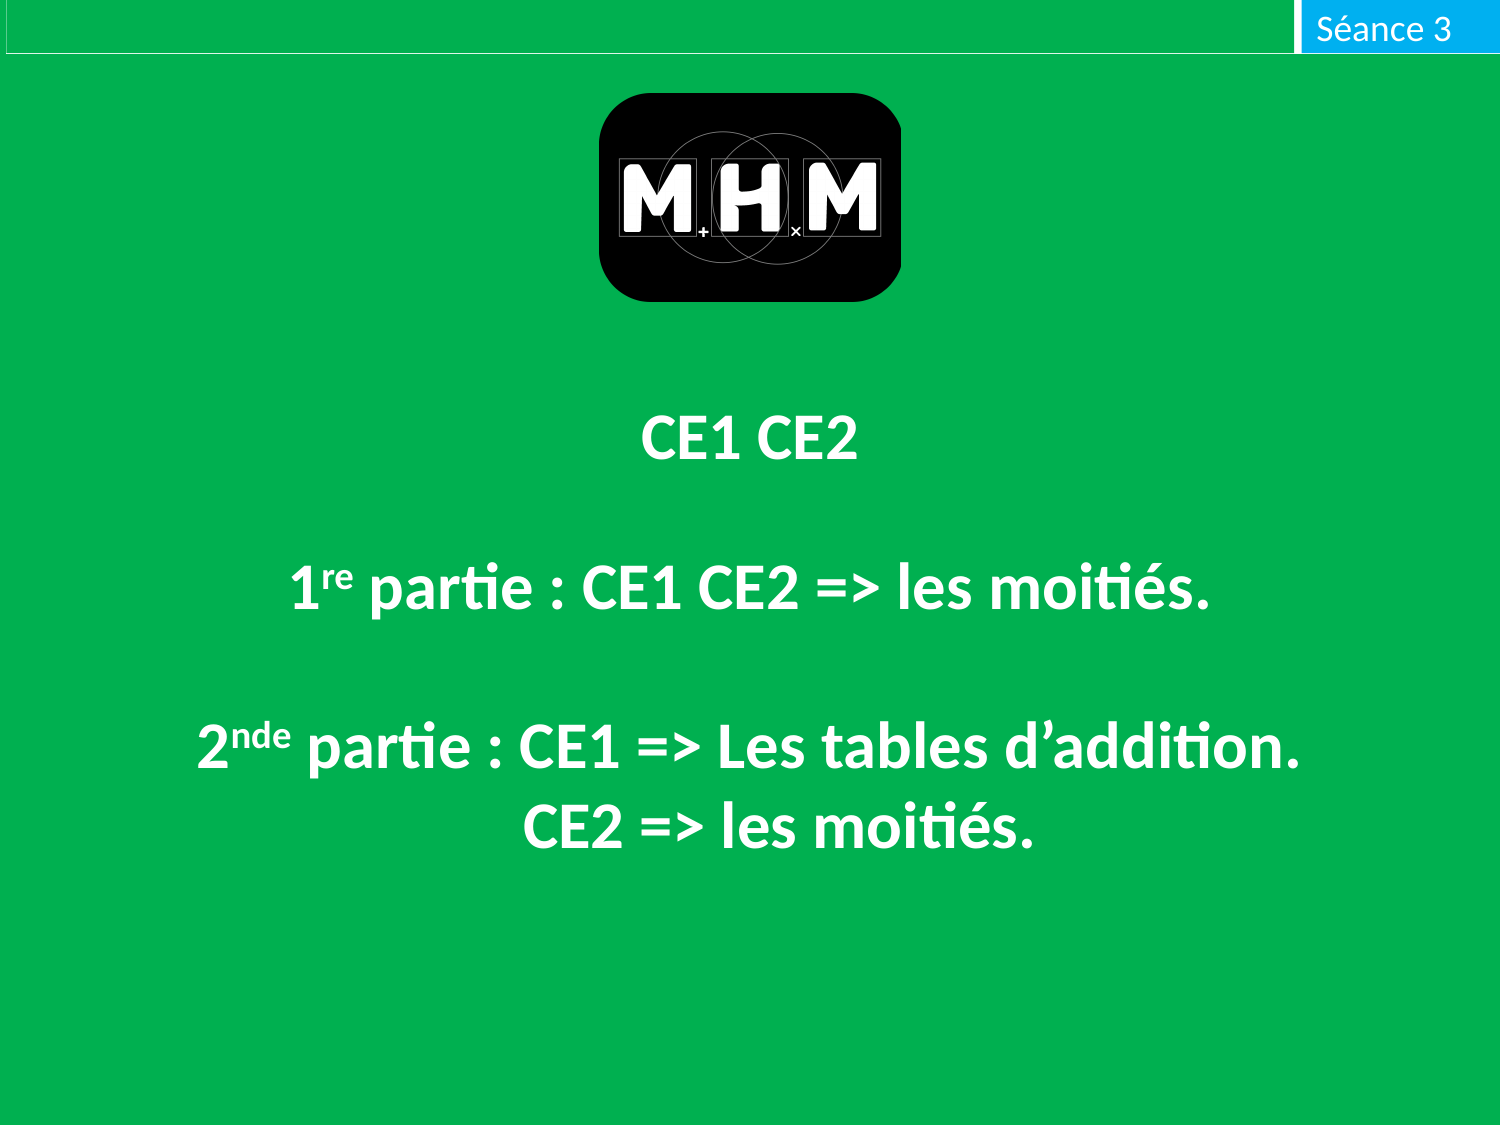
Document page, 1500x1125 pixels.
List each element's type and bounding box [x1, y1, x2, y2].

text_box [0, 54, 1500, 1125]
